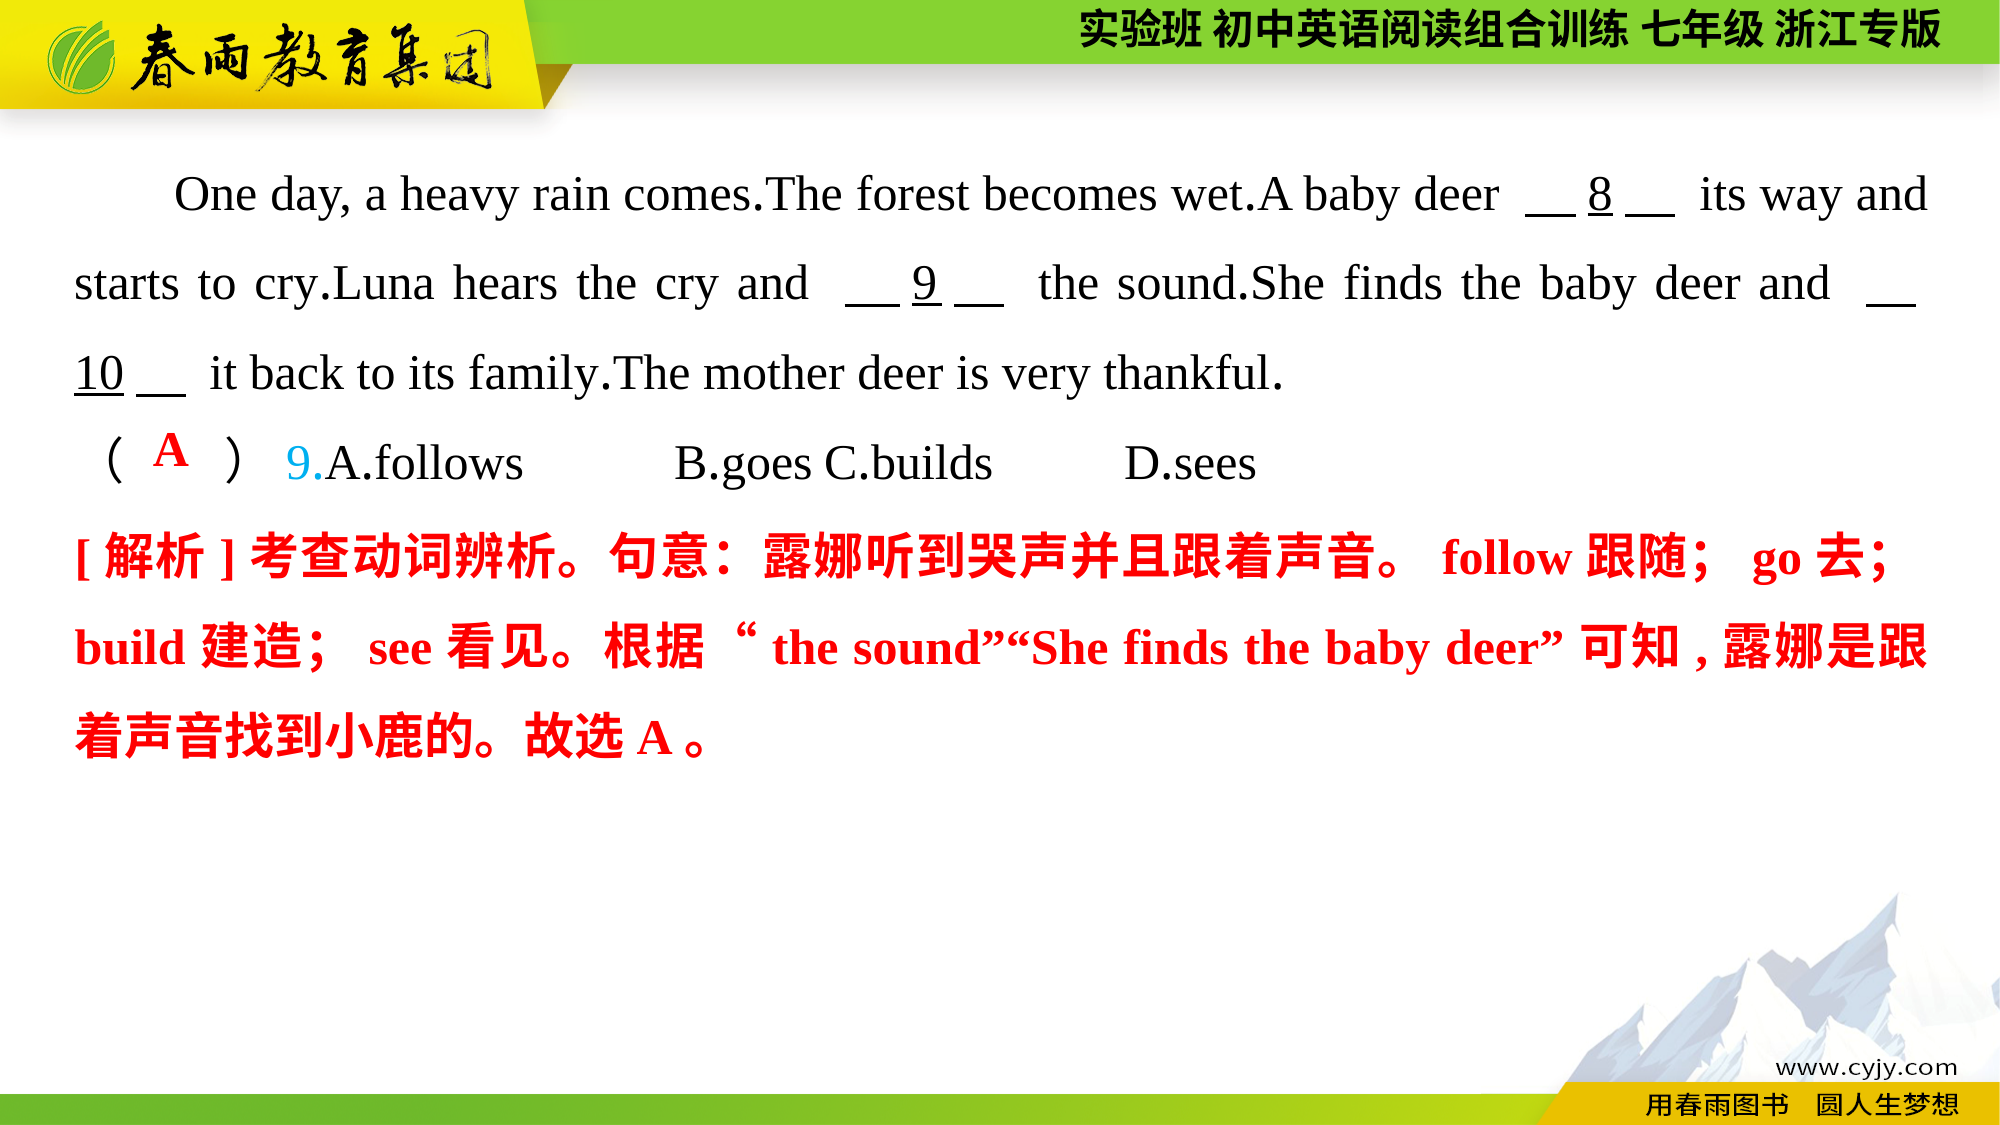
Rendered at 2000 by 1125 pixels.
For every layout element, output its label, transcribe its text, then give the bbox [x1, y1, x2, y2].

list One day, a heavy rain comes.The forest becomes wet.A baby deer 8 its way and starts to cry.Luna hears the cry and 9 the sound.She finds the baby deer and 10 it back to its family.The mother deer is very thankful. （ ）9.A.follows B.goes C.builds D.sees [59, 122, 1944, 487]
text_box A [138, 408, 204, 484]
picture [0, 0, 2000, 1125]
text_box [解析]考查动词辨析。句意：露娜听到哭声并且跟着声音。follow跟随；go去；build建造；see看见。根据“the sound”“She finds the baby deer”可知,露娜是跟着声音找到小鹿的。故选A。 [59, 487, 1944, 772]
